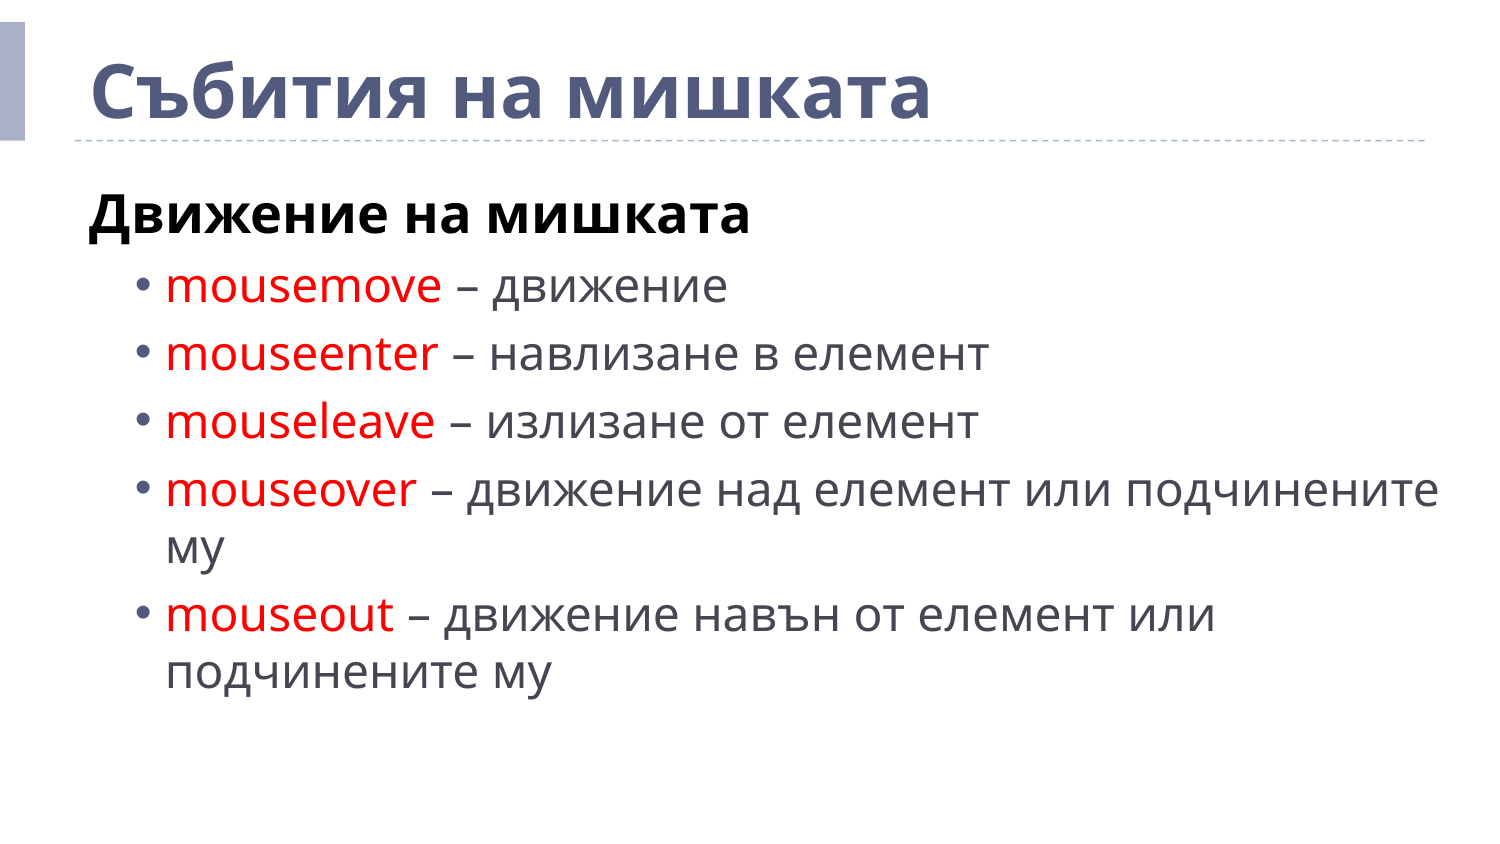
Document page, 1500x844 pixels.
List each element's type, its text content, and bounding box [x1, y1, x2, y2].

list Движение на мишката mousemove – движение mouseenter – навлизане в елемент mouseleave – излизане от елемент mouseover – движение над елемент или подчинените му mouseout – движение навън от елемент или подчинените му [75, 171, 1475, 835]
title Събития на мишката [75, 18, 1475, 141]
